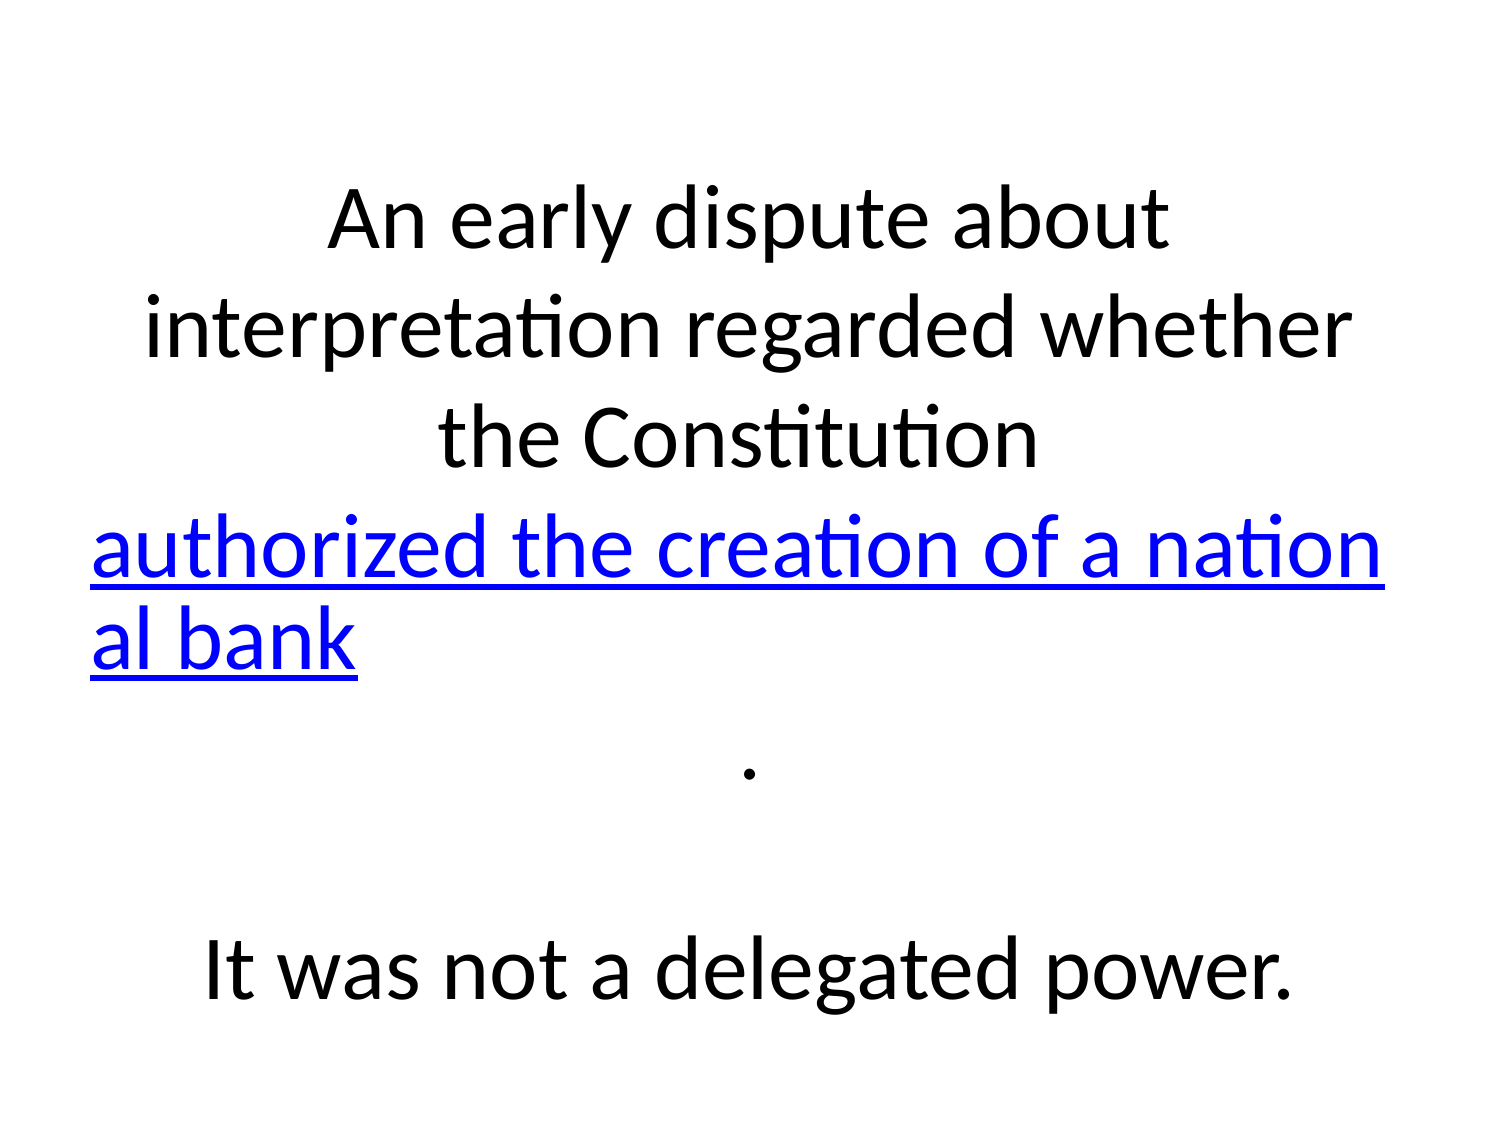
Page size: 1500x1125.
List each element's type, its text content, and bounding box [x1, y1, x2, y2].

title An early dispute about interpretation regarded whether the Constitution authorized the creation of a national bank. It was not a delegated power. [75, 45, 1425, 1038]
